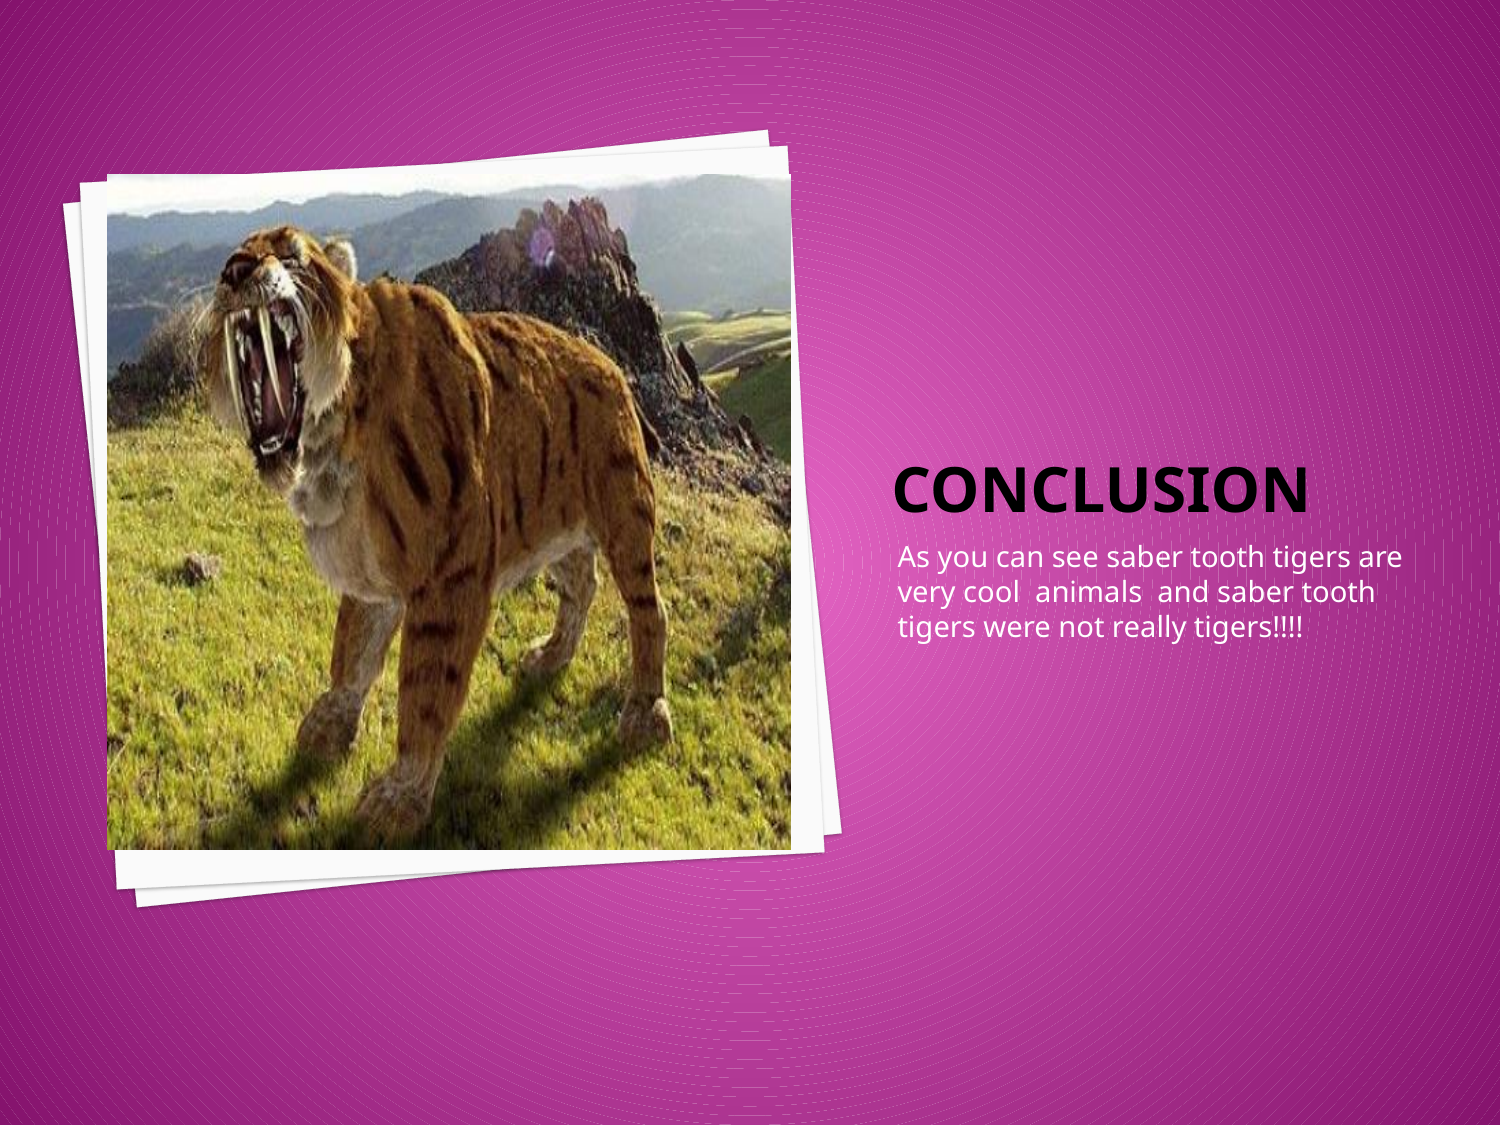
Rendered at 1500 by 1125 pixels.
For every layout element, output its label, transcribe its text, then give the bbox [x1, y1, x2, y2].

list As you can see saber tooth tigers are very cool animals and saber tooth tigers were not really tigers!!!! [884, 538, 1447, 854]
picture [107, 170, 800, 862]
title conclusion [884, 187, 1447, 525]
